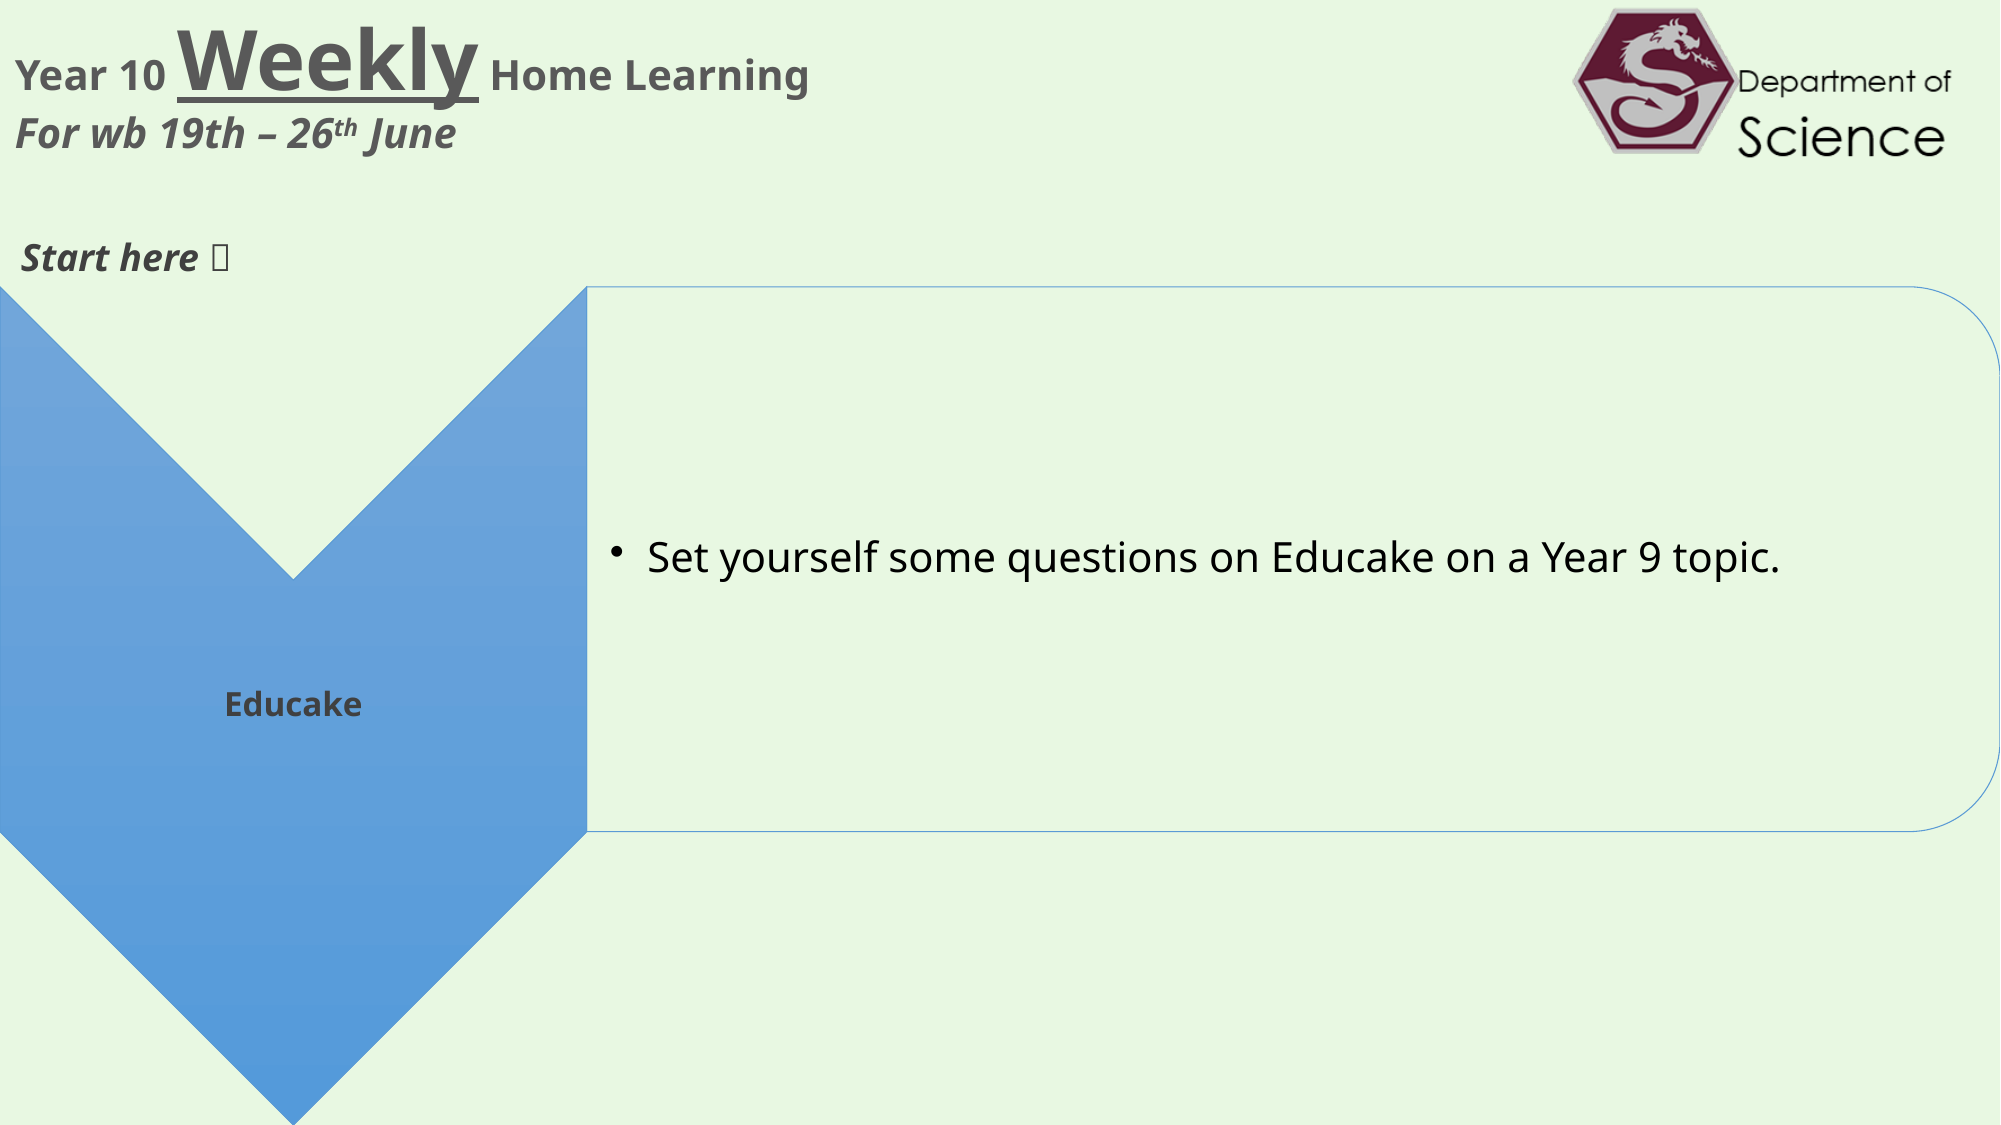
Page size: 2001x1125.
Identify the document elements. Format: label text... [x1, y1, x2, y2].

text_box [0, 286, 2000, 1125]
text_box Year 10 Weekly Home Learning For wb 19th – 26th June [0, 0, 1124, 165]
text_box Start here  [0, 226, 253, 286]
picture [1565, 0, 2000, 181]
